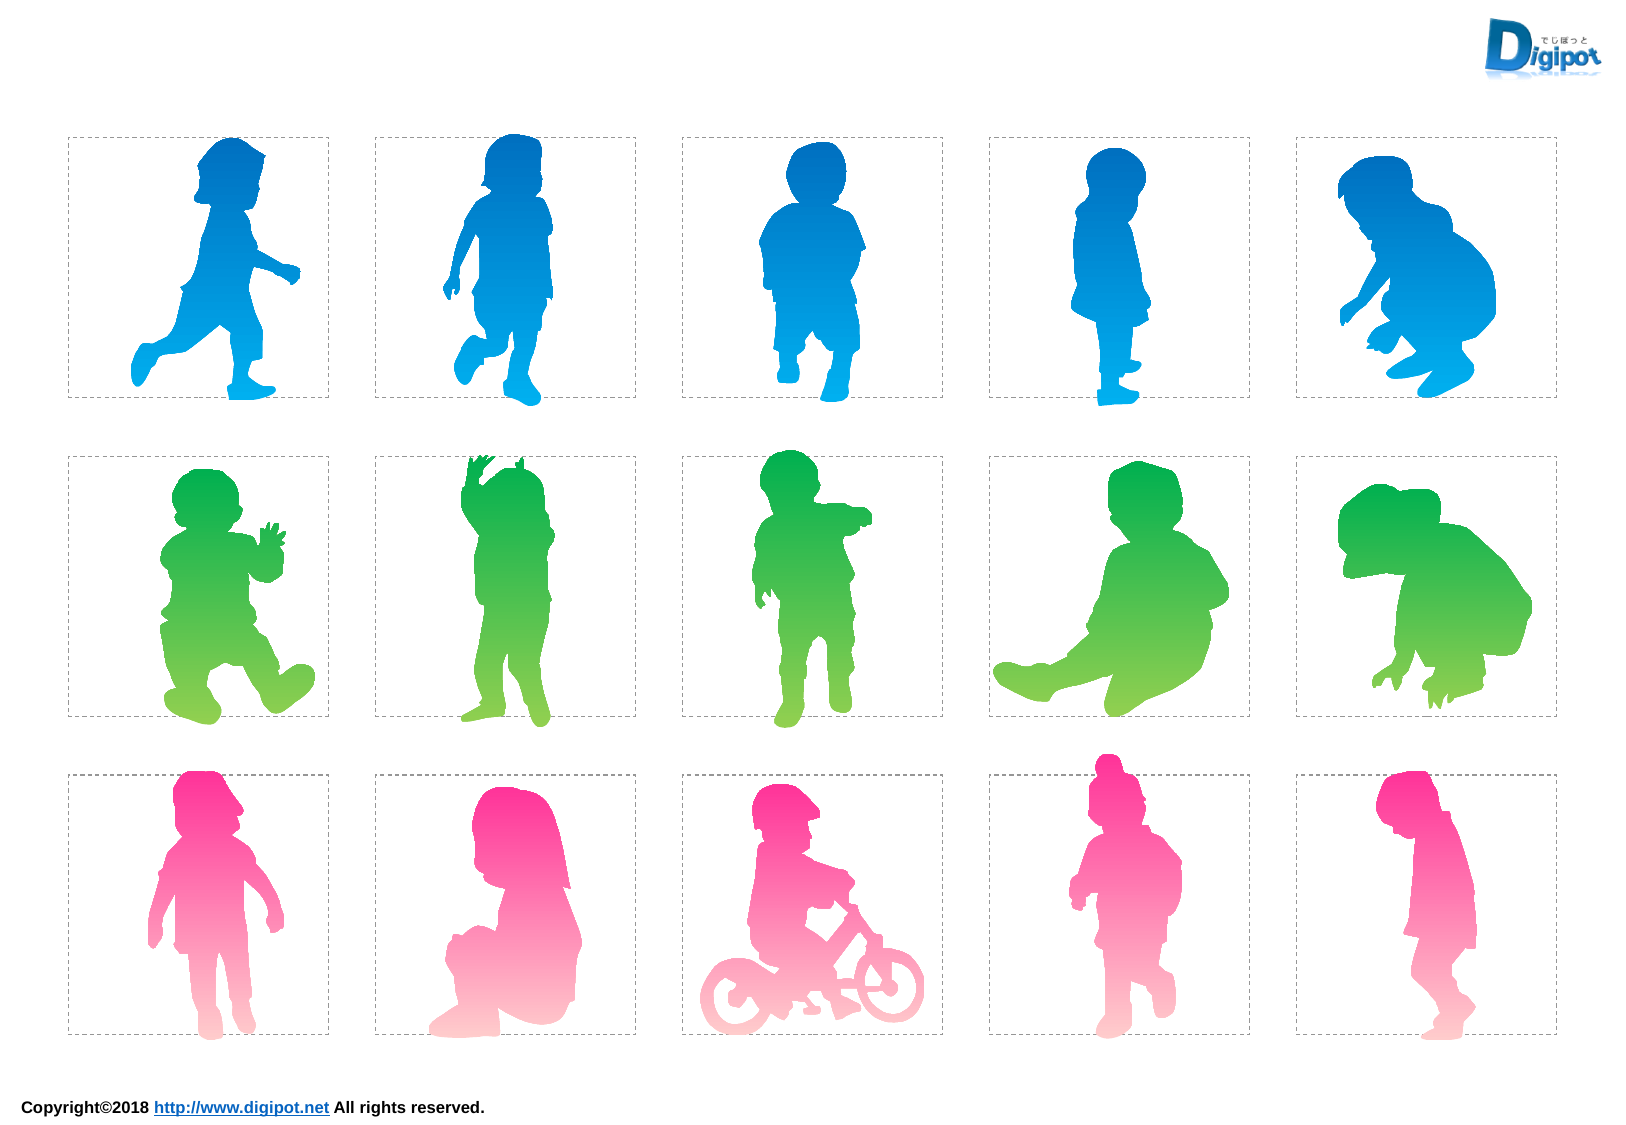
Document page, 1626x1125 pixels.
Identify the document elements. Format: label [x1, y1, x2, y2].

text_box [1376, 771, 1477, 1041]
text_box [428, 786, 582, 1038]
text_box [1337, 483, 1533, 710]
text_box [993, 461, 1230, 717]
text_box [1071, 147, 1152, 407]
text_box [752, 450, 873, 728]
text_box [700, 783, 925, 1036]
text_box [160, 468, 316, 725]
text_box [1068, 754, 1182, 1039]
text_box [758, 142, 866, 403]
picture [1485, 18, 1602, 82]
text_box [460, 455, 555, 728]
text_box [147, 771, 285, 1041]
text_box [1337, 156, 1496, 398]
text_box [130, 137, 301, 401]
text_box [443, 134, 554, 407]
